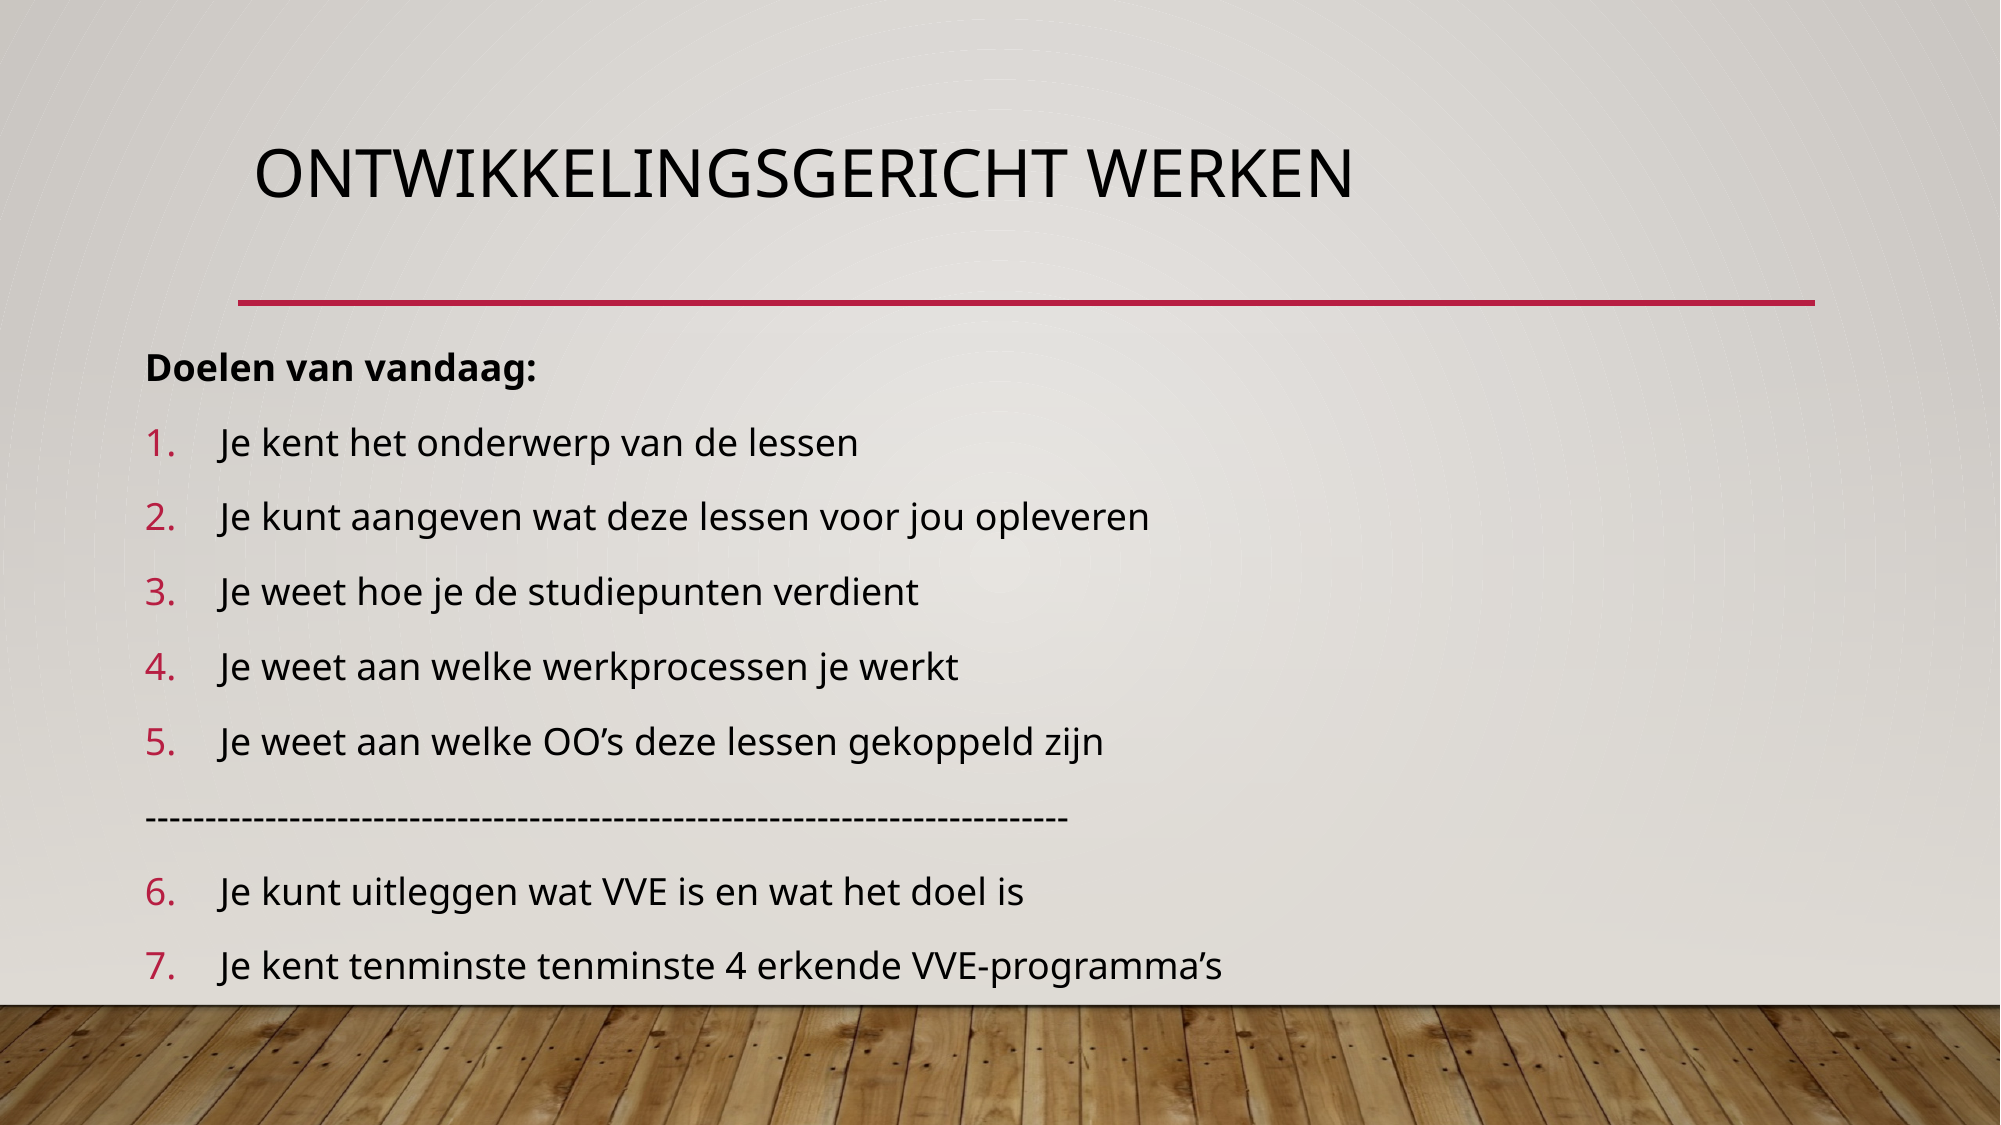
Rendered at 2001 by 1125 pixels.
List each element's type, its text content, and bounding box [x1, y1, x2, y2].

list Doelen van vandaag: Je kent het onderwerp van de lessen Je kunt aangeven wat deze lessen voor jou opleveren Je weet hoe je de studiepunten verdient Je weet aan welke werkprocessen je werkt Je weet aan welke OO’s deze lessen gekoppeld zijn ----------------------------------------------------------------------------- Je kunt uitleggen wat VVE is en wat het doel is Je kent tenminste tenminste 4 erkende VVE-programma’s [129, 327, 1889, 979]
title Ontwikkelingsgericht werken [238, 131, 1814, 305]
picture [0, 1005, 2000, 1125]
